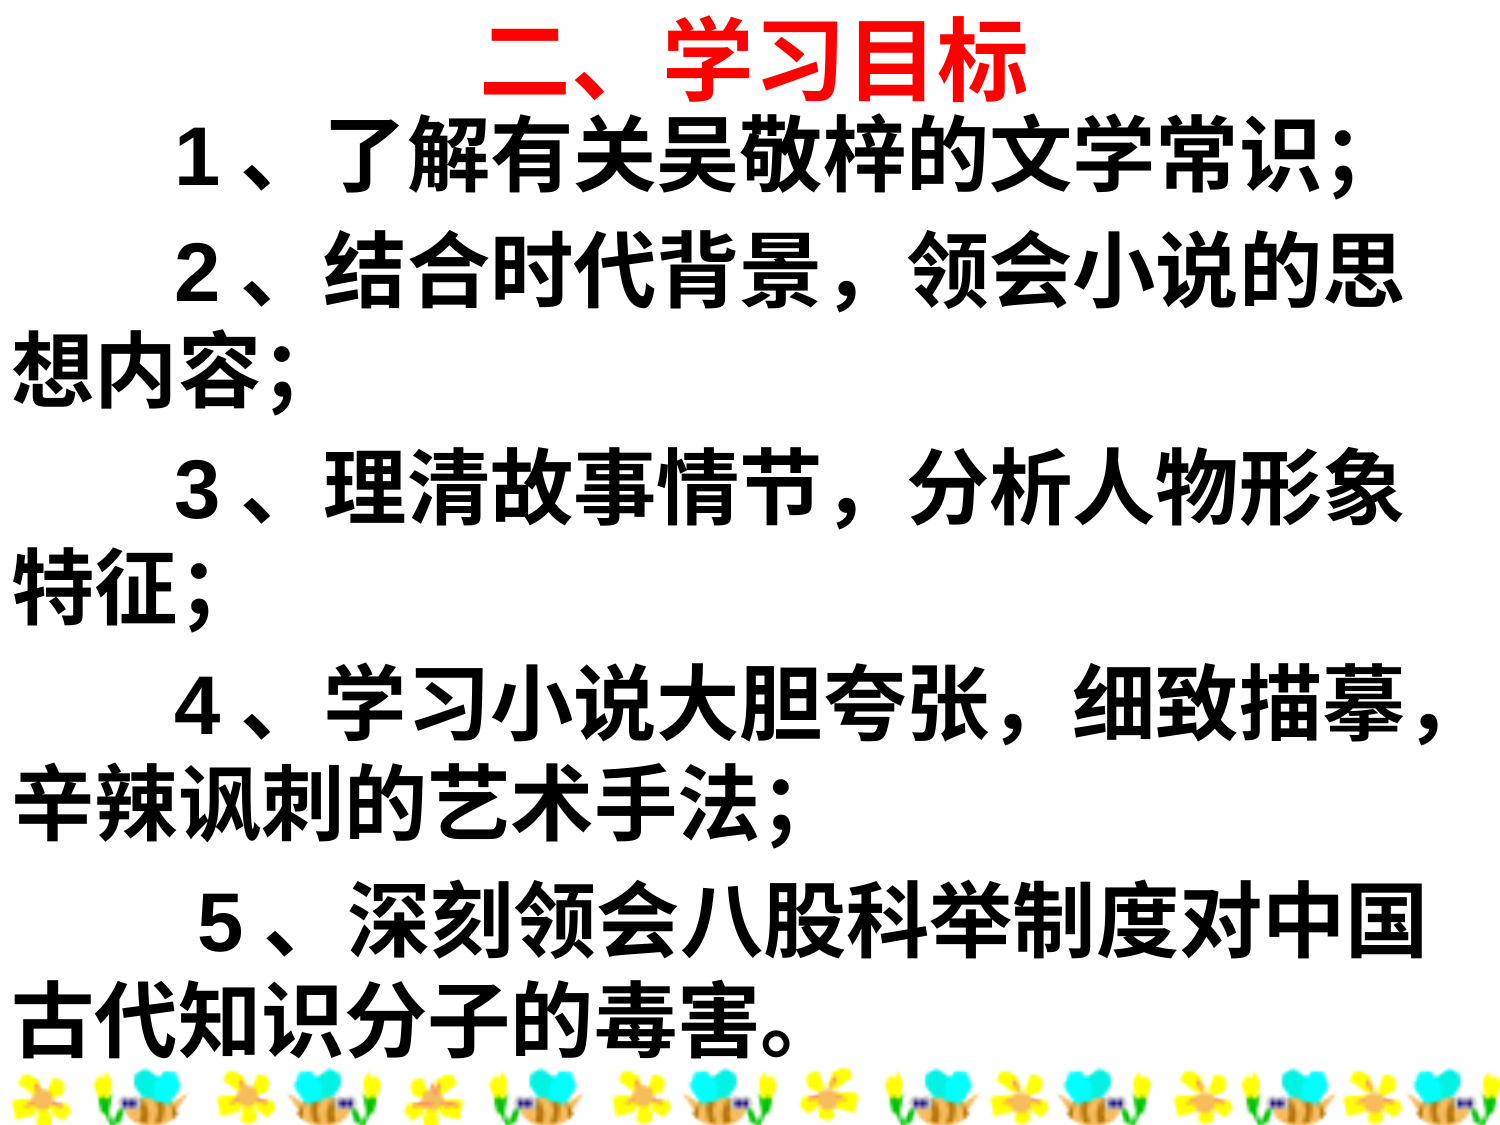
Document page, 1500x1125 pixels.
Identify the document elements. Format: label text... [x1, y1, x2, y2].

title 二、学习目标 [72, 22, 1437, 93]
picture [4, 1065, 1500, 1125]
list 1、了解有关吴敬梓的文学常识； 2、结合时代背景，领会小说的思想内容； 3、理清故事情节，分析人物形象特征； 4、学习小说大胆夸张，细致描摹，辛辣讽刺的艺术手法； 5、深刻领会八股科举制度对中国古代知识分子的毒害。 [0, 93, 1496, 1125]
